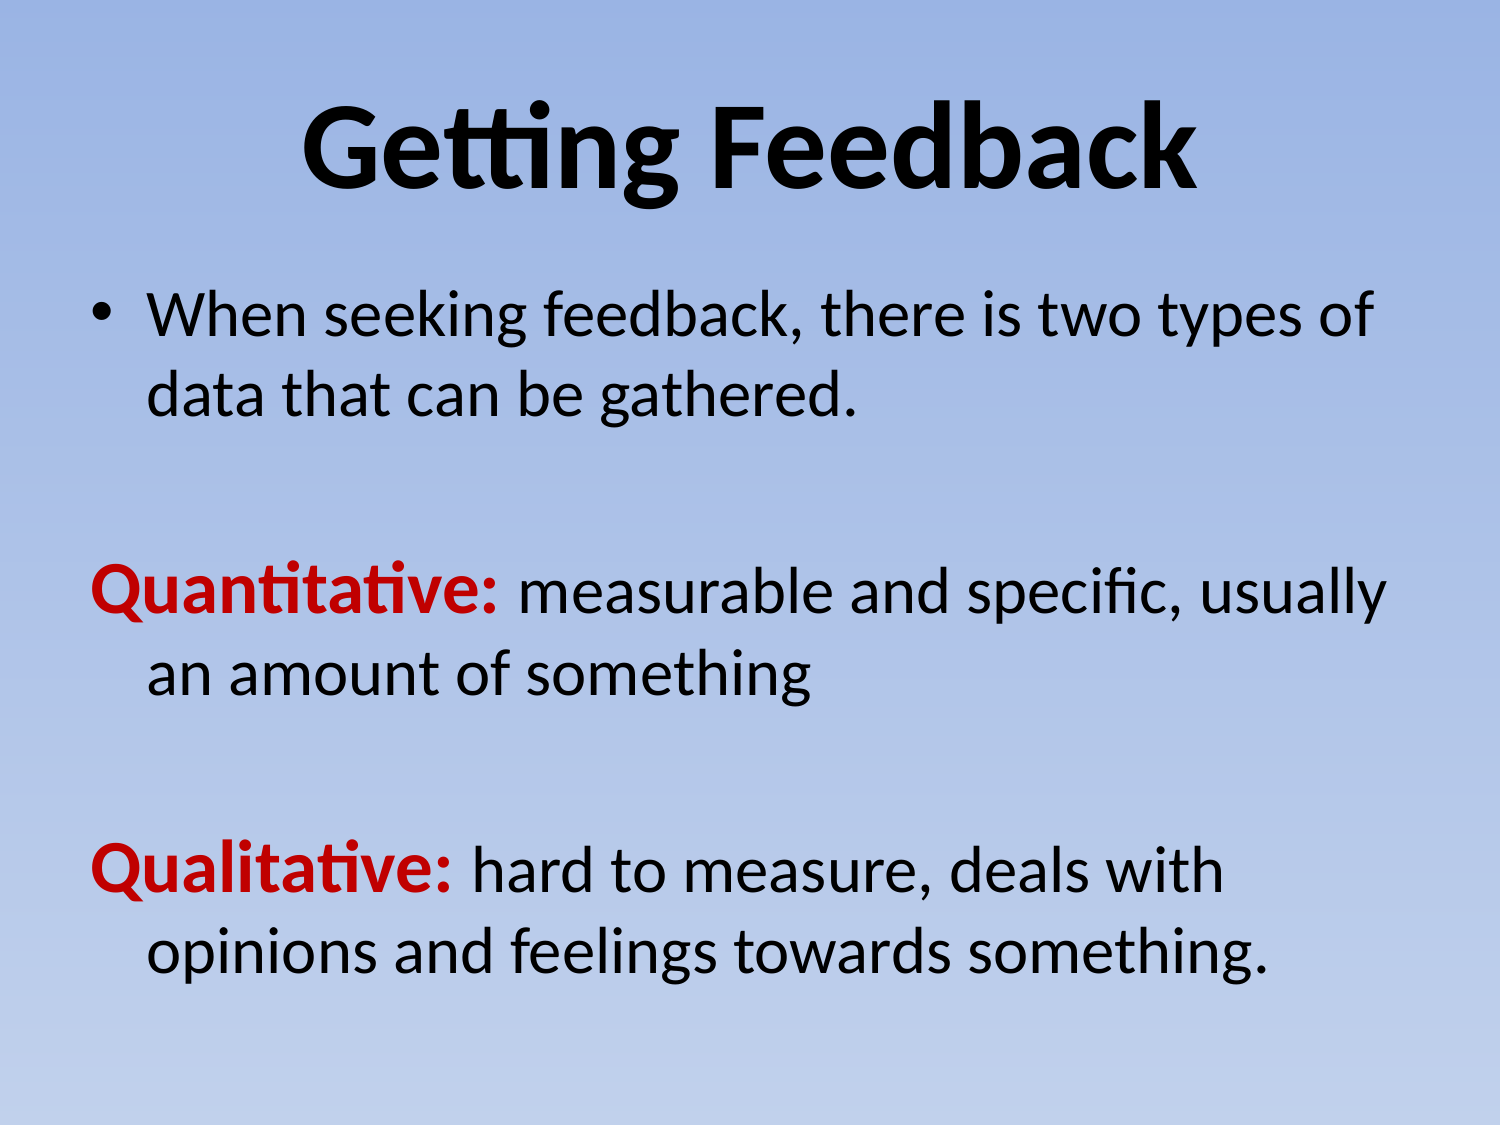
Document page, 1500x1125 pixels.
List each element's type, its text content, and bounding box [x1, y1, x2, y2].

title Getting Feedback [0, 45, 1500, 233]
list When seeking feedback, there is two types of data that can be gathered. Quantitative: measurable and specific, usually an amount of something Qualitative: hard to measure, deals with opinions and feelings towards something. [75, 262, 1425, 1005]
